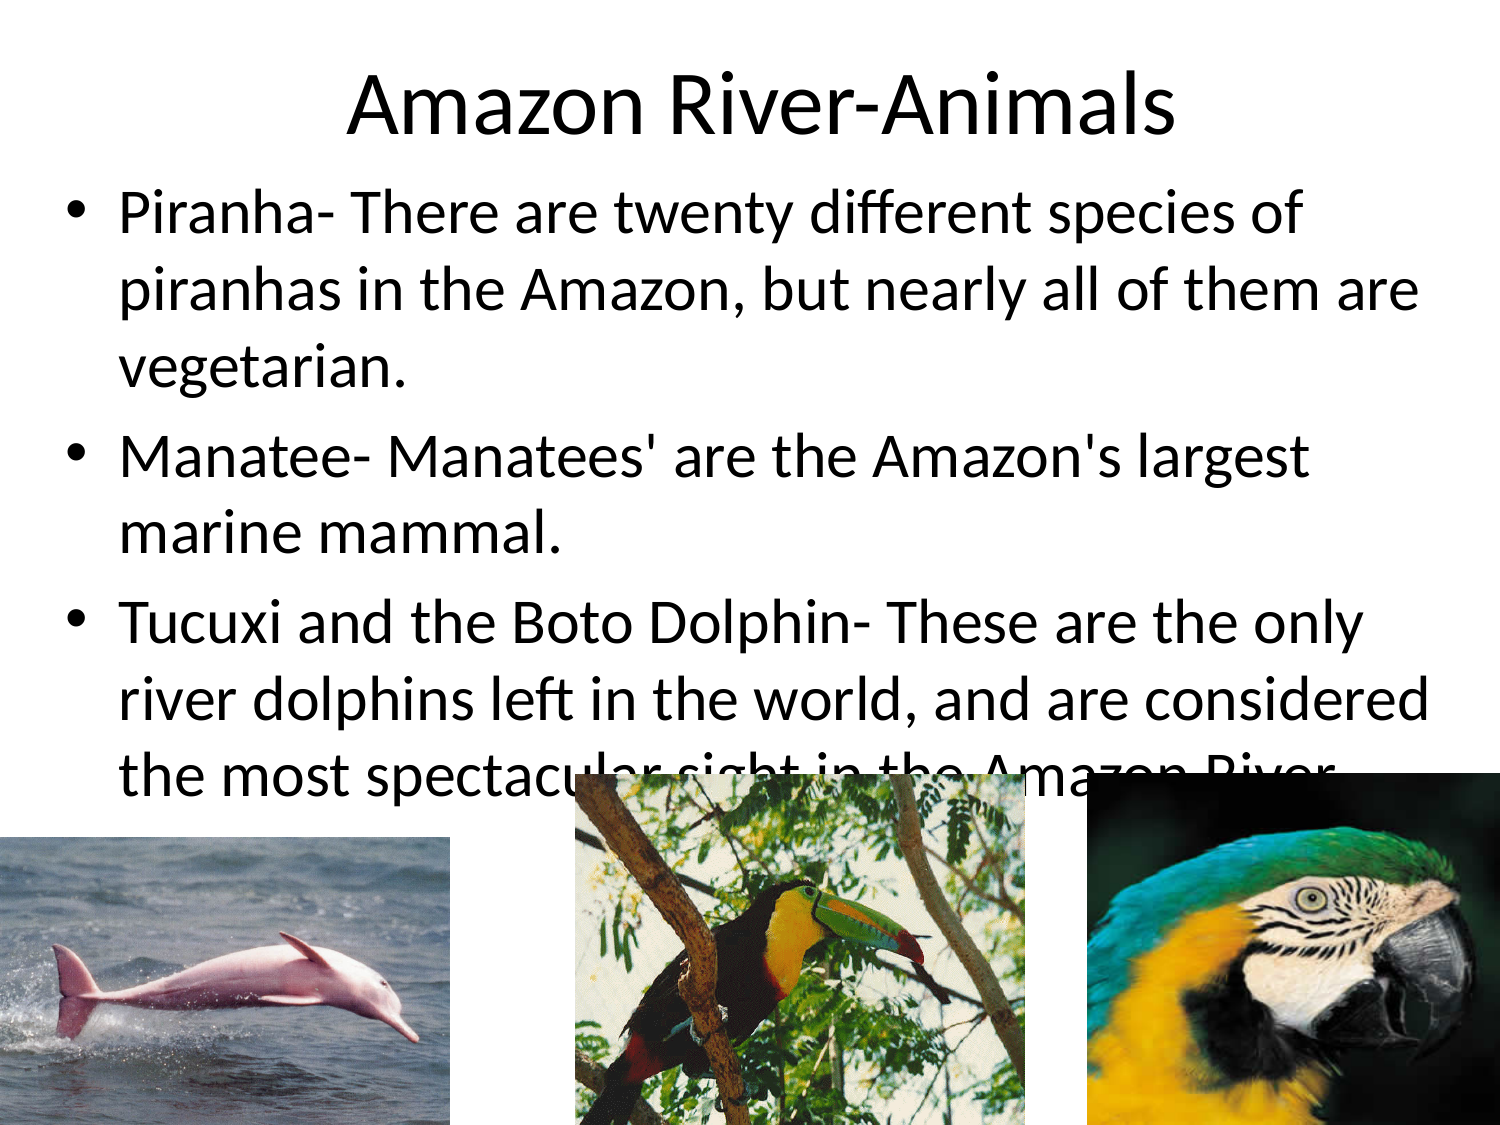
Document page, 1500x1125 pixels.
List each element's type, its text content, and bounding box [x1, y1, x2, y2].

text_box [25, 0, 776, 260]
picture [574, 774, 1026, 1125]
list Piranha- There are twenty different species of piranhas in the Amazon, but nearly all of them are vegetarian. Manatee- Manatees' are the Amazon's largest marine mammal. Tucuxi and the Boto Dolphin- These are the only river dolphins left in the world, and are considered the most spectacular sight in the Amazon River. [50, 162, 1463, 875]
picture [1087, 773, 1500, 1125]
title Amazon River-Animals [776, 24, 1438, 162]
picture [0, 837, 451, 1125]
